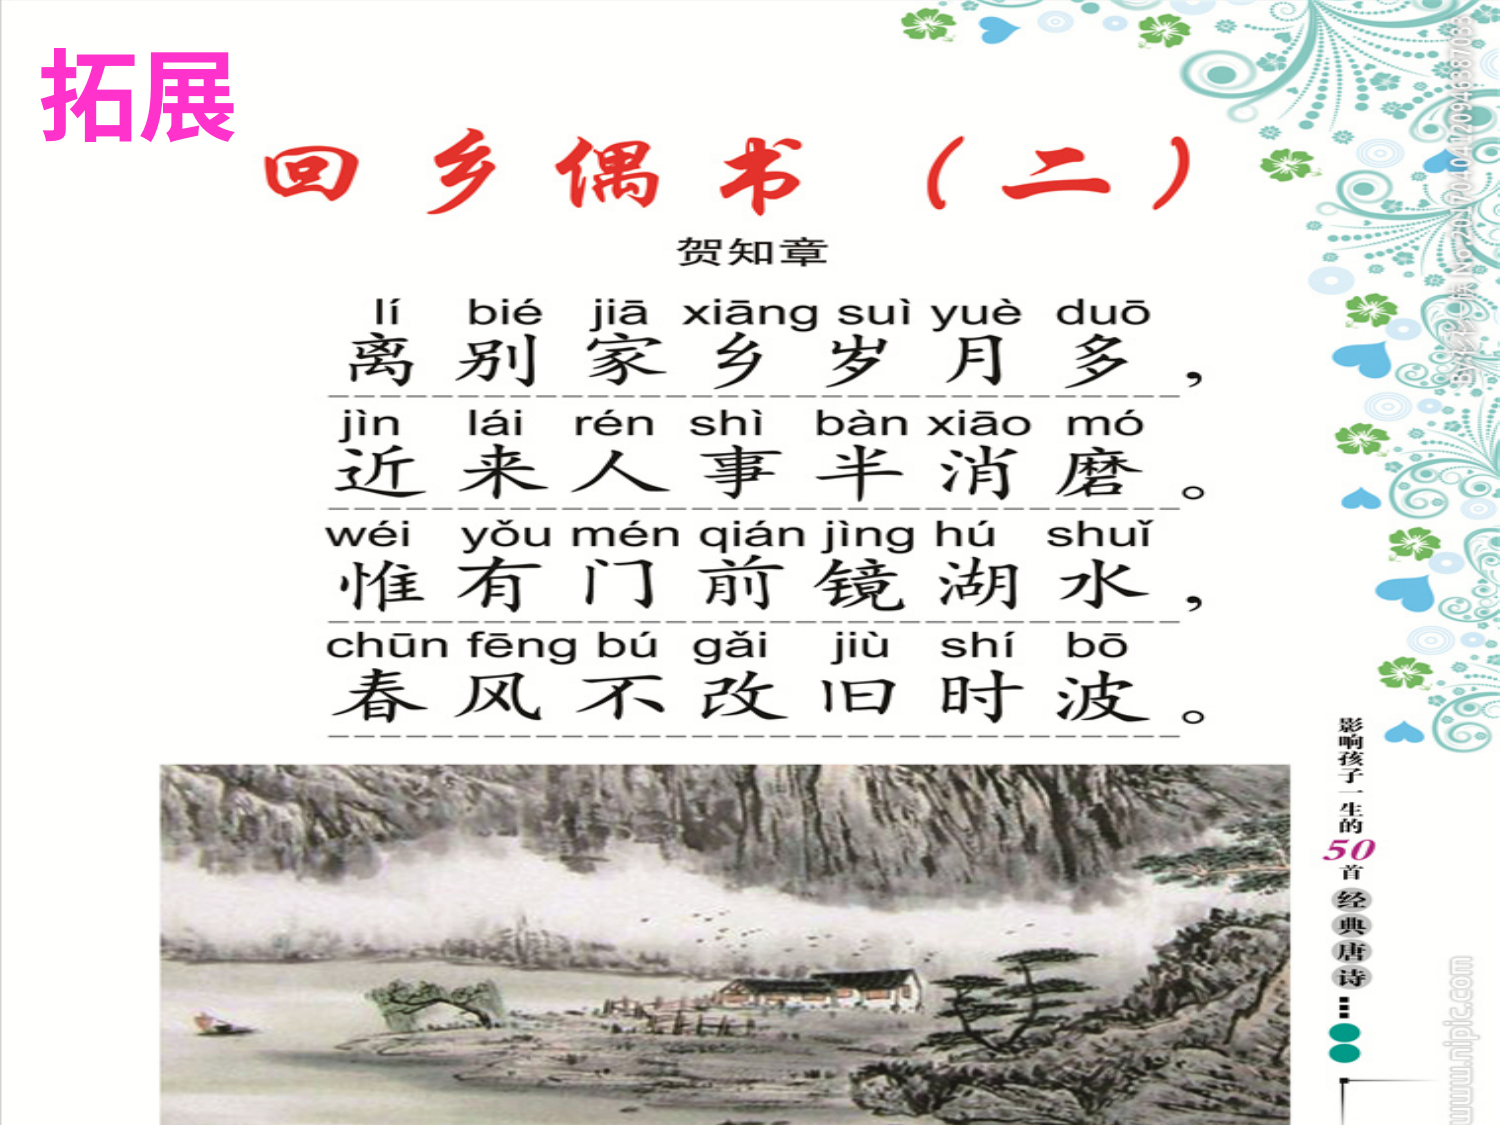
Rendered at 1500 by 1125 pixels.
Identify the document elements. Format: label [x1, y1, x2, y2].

list [0, 0, 1500, 1125]
